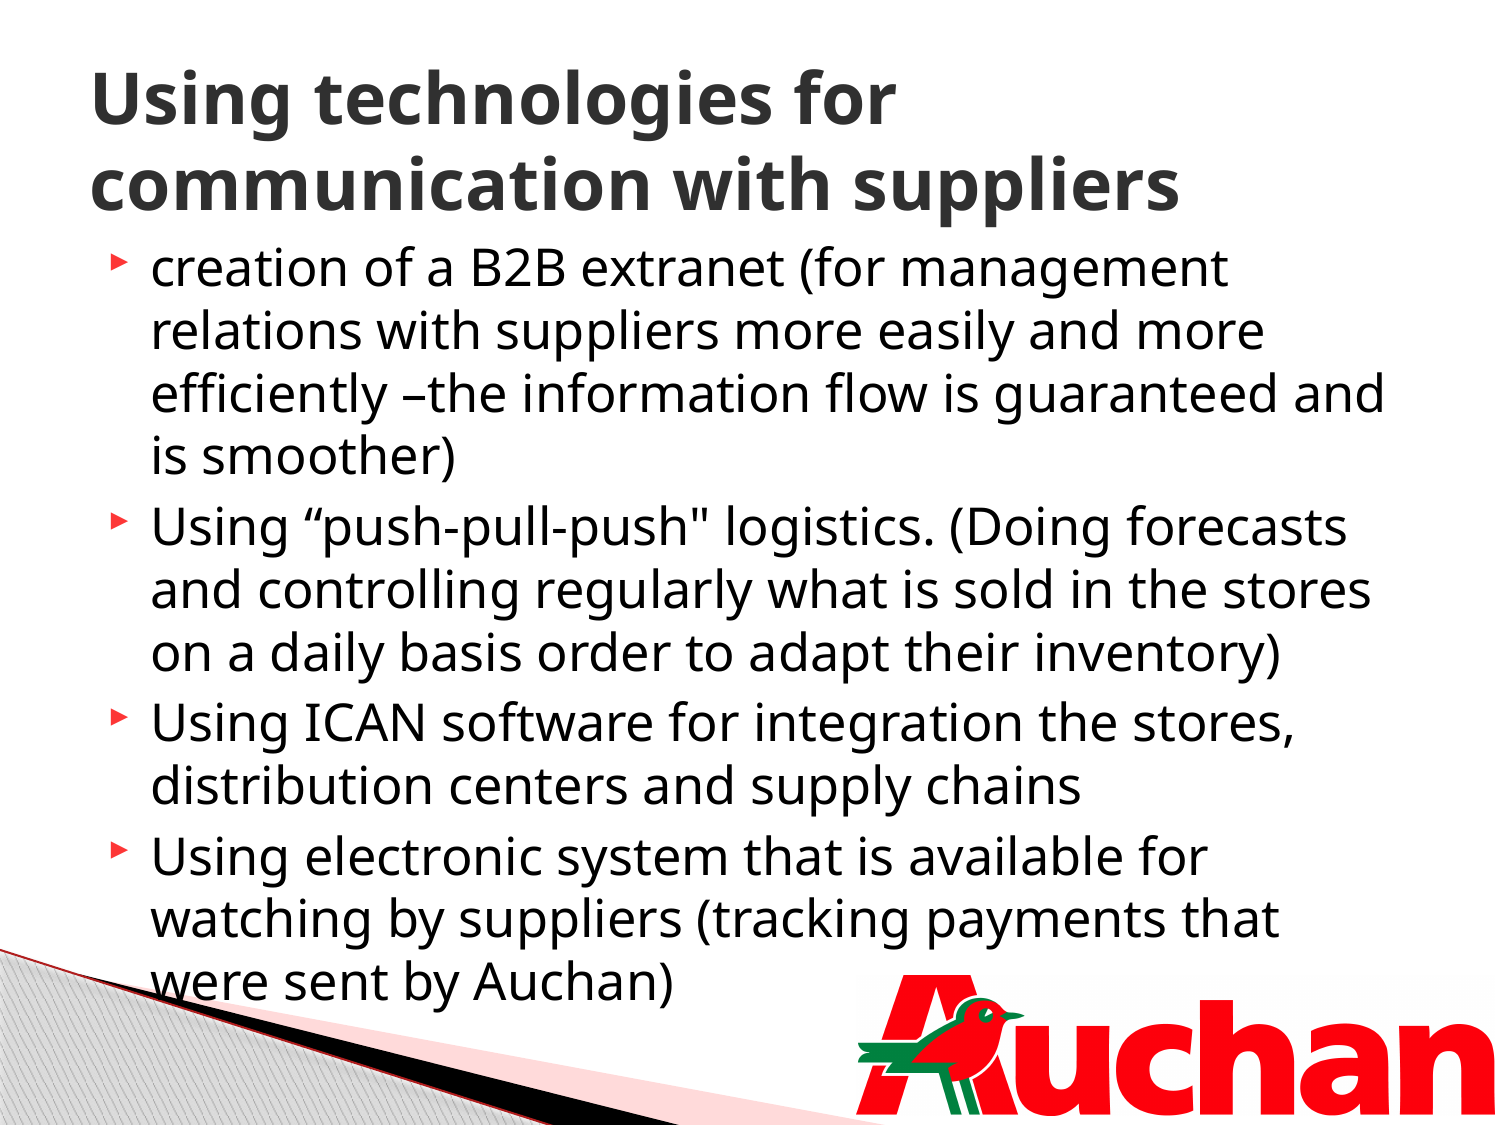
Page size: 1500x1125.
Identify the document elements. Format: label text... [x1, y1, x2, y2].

picture [856, 975, 1495, 1117]
title Using technologies for communication with suppliers [75, 45, 1425, 227]
list creation of a B2B extranet (for management relations with suppliers more easily and more efficiently –the information flow is guaranteed and is smoother) Using “push-pull-push" logistics. (Doing forecasts and controlling regularly what is sold in the stores on a daily basis order to adapt their inventory) Using ICAN software for integration the stores, distribution centers and supply chains Using electronic system that is available for watching by suppliers (tracking payments that were sent by Auchan) [75, 227, 1425, 1035]
